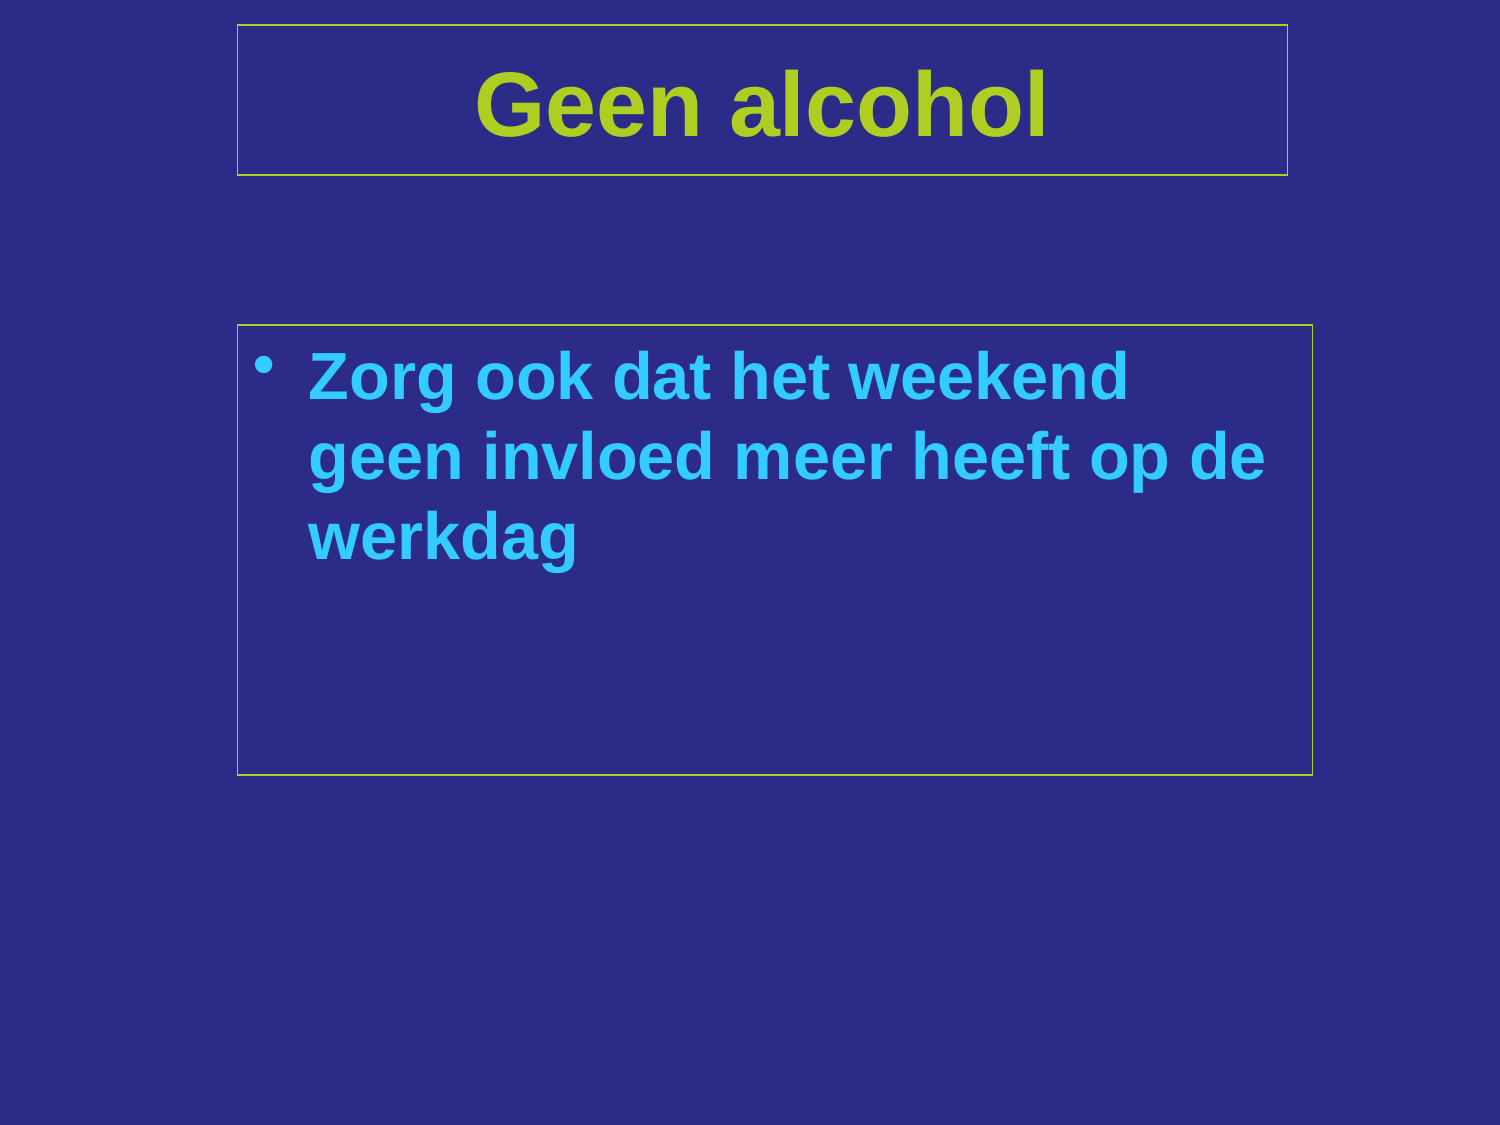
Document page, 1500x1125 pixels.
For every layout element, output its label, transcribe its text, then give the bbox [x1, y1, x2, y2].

title Geen alcohol [237, 24, 1288, 176]
list Zorg ook dat het weekend geen invloed meer heeft op de werkdag [237, 324, 1313, 776]
